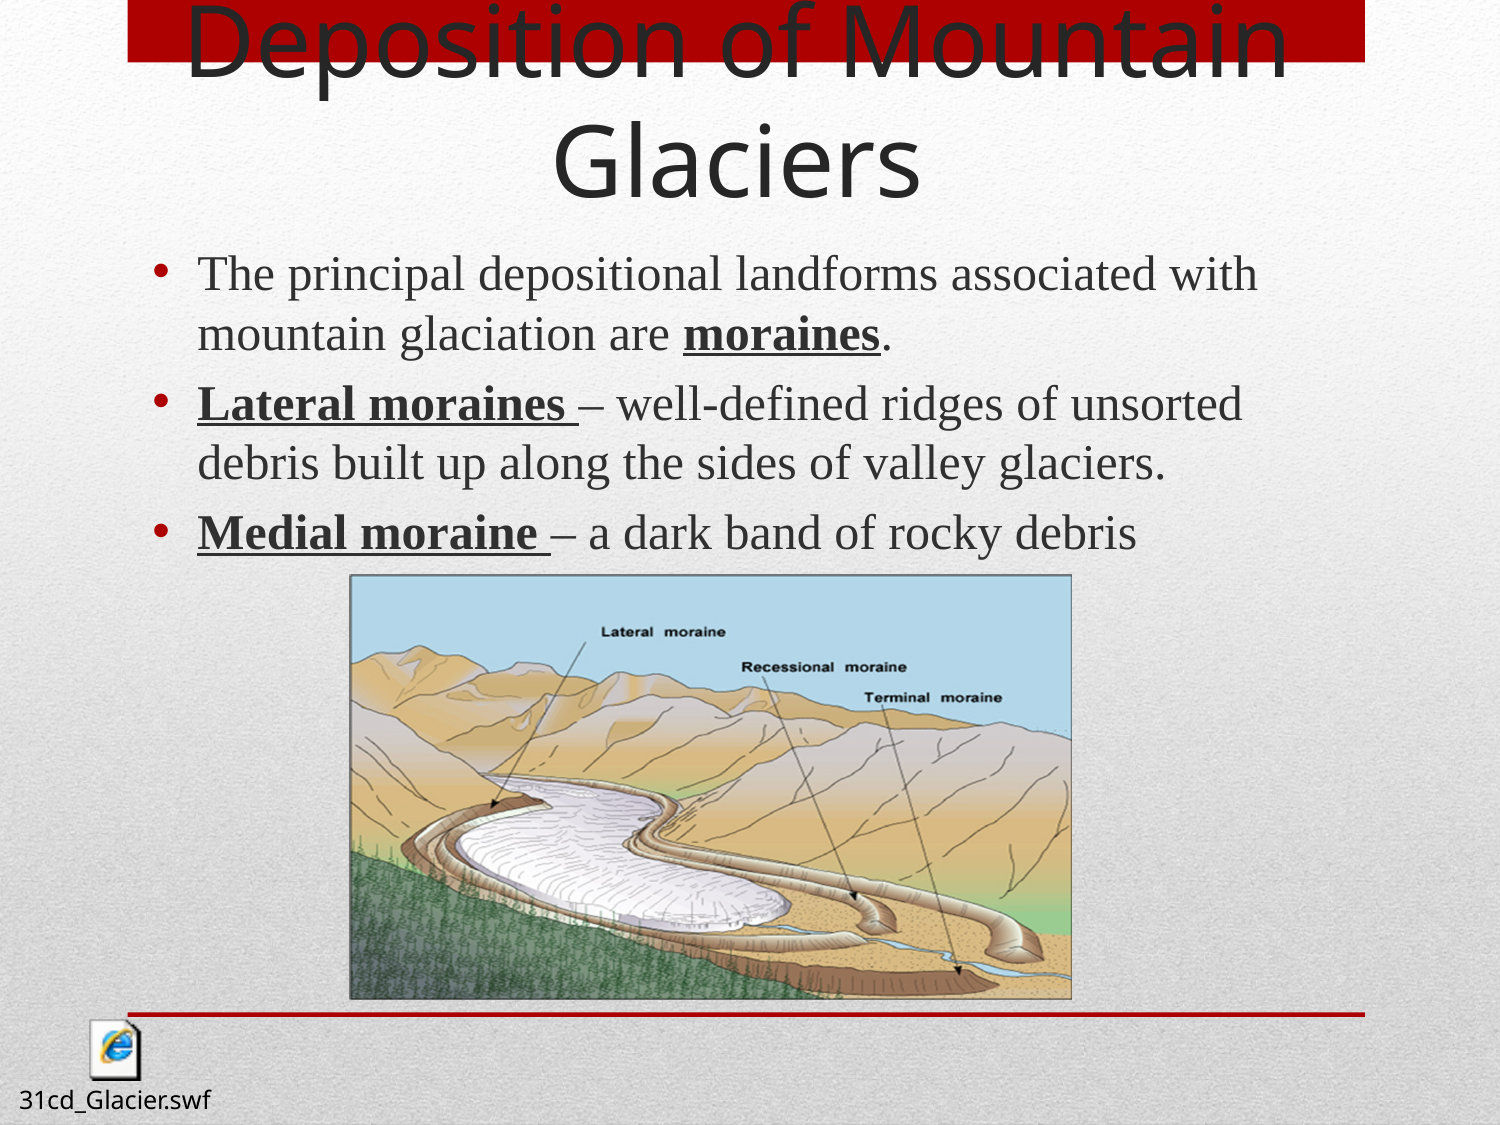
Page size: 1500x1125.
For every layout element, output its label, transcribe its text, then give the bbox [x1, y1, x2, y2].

title Deposition of Mountain Glaciers [37, 0, 1438, 225]
picture [348, 574, 1073, 1001]
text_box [0, 1011, 230, 1125]
list The principal depositional landforms associated with mountain glaciation are moraines. Lateral moraines – well-defined ridges of unsorted debris built up along the sides of valley glaciers. Medial moraine – a dark band of rocky debris [137, 187, 1375, 613]
